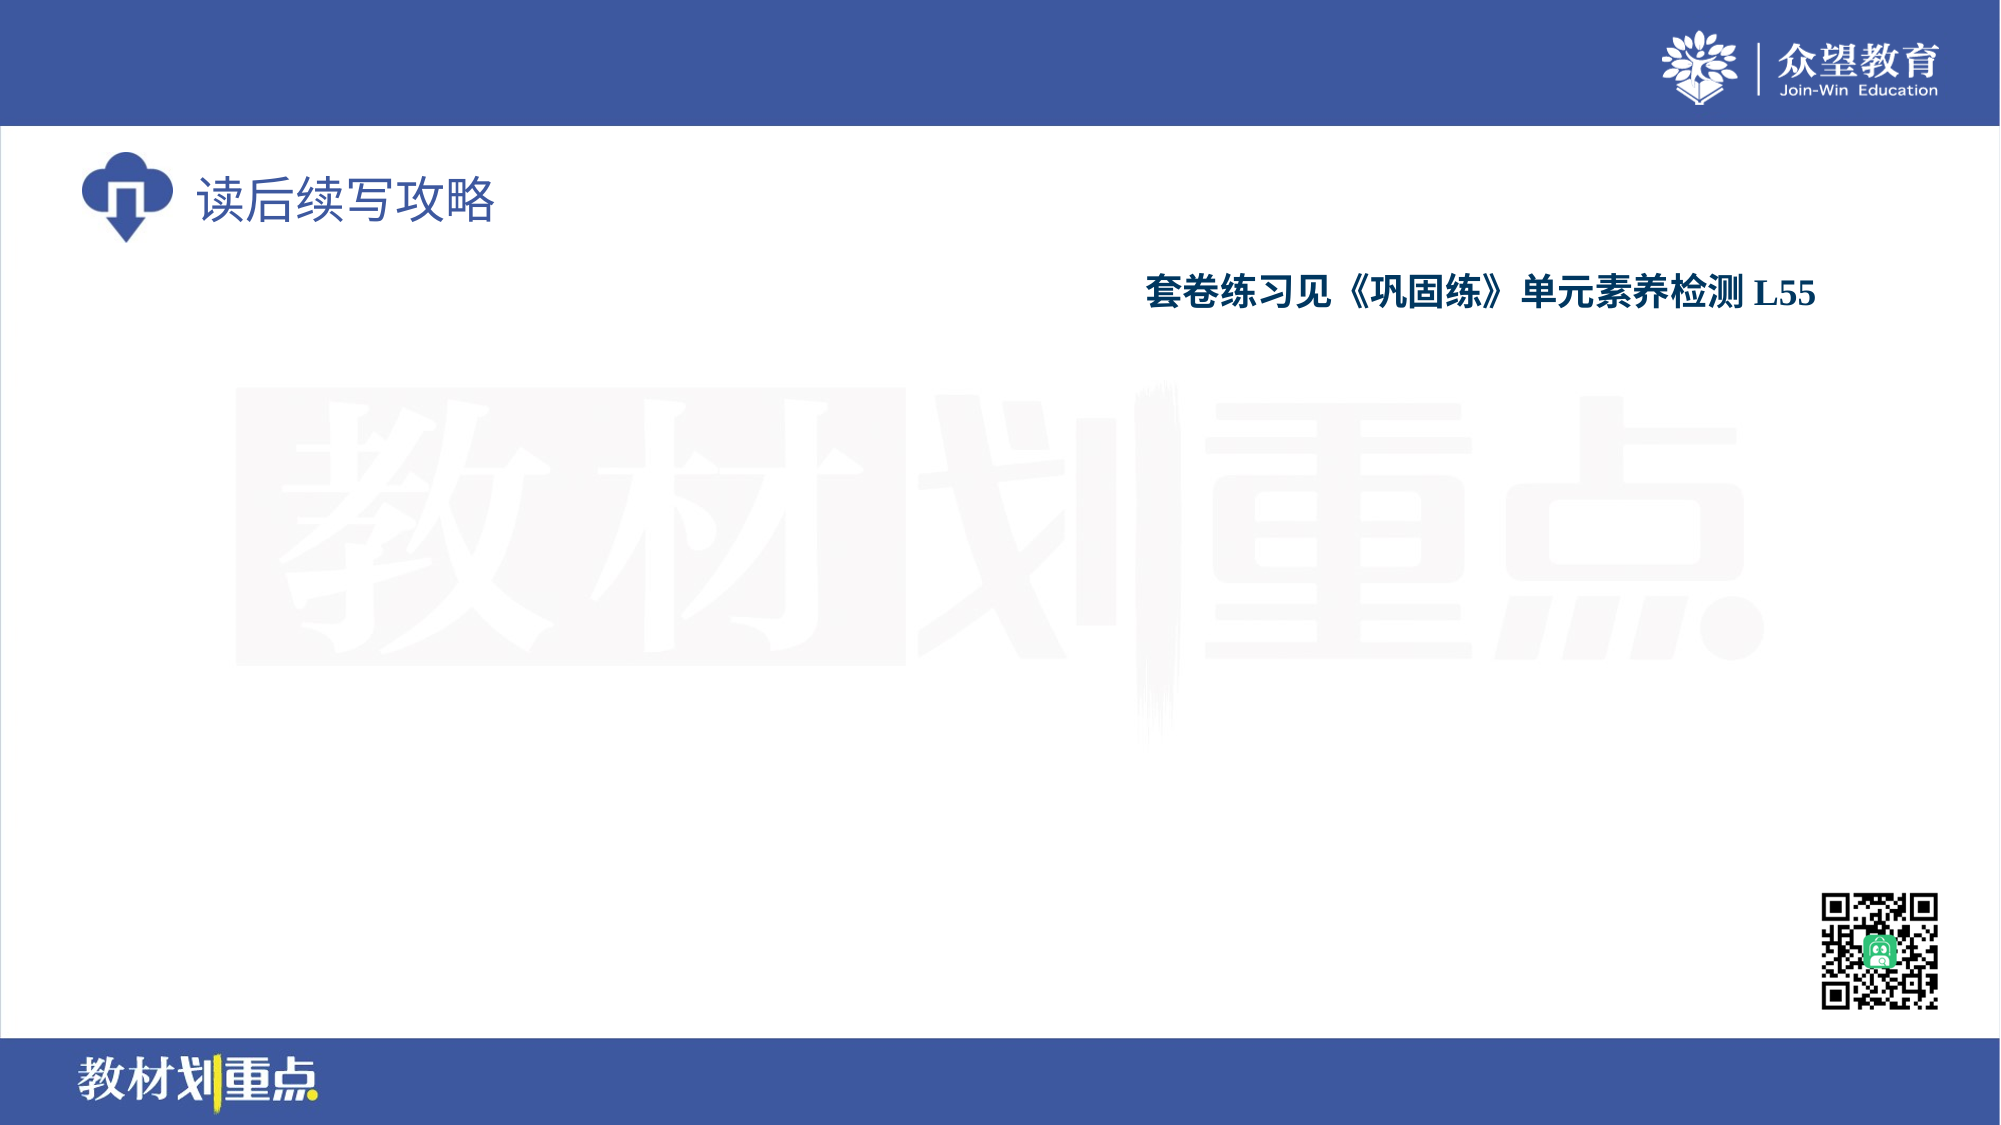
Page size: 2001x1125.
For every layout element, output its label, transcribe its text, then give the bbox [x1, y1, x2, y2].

text_box 套卷练习见《巩固练》单元素养检测L55 [82, 247, 1817, 347]
picture [0, 0, 2000, 1125]
